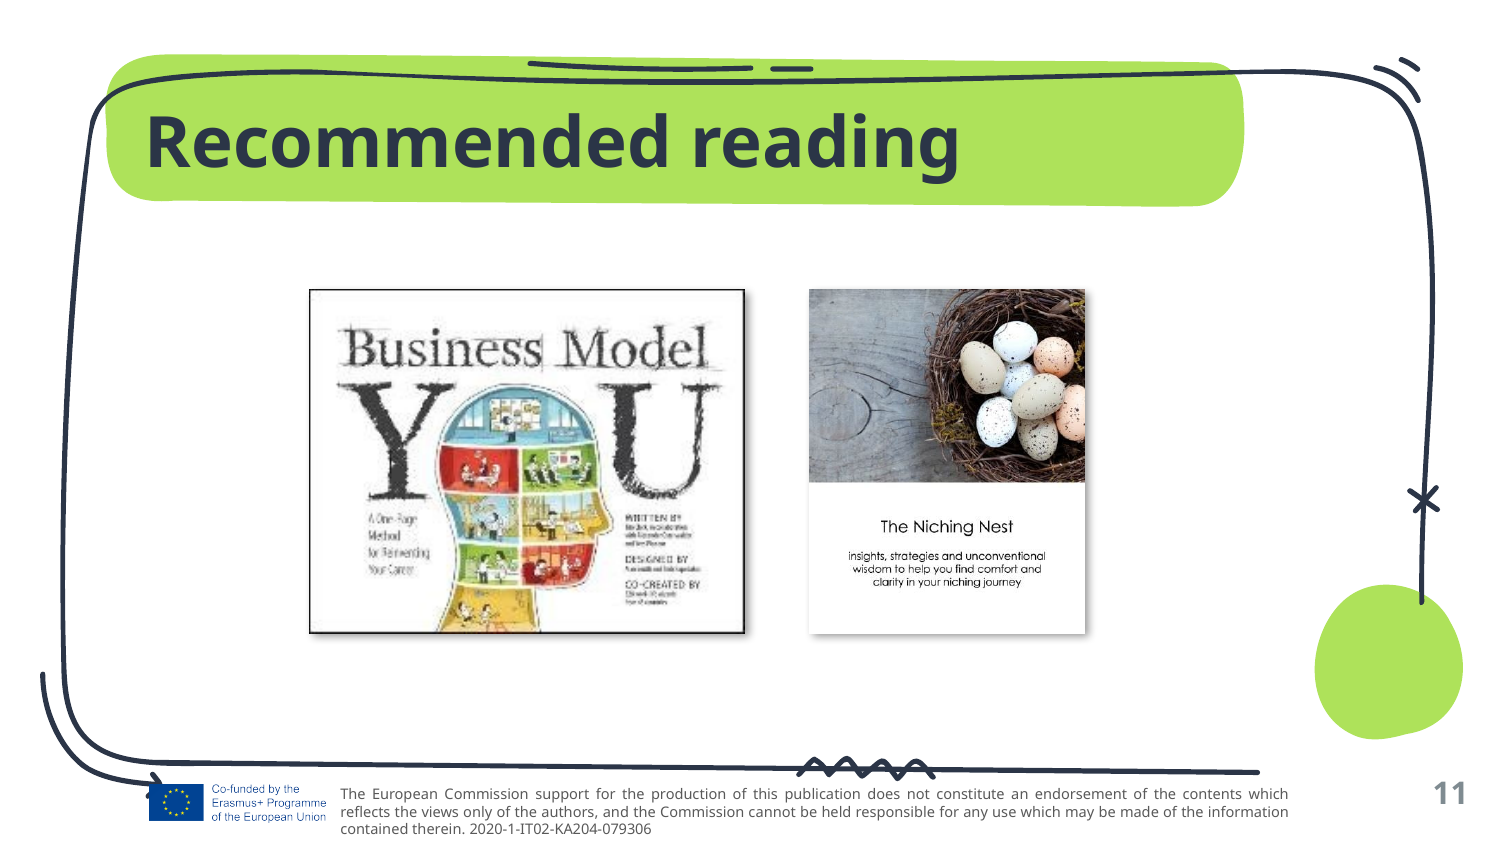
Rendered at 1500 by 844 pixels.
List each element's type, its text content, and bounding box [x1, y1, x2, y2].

picture [149, 784, 326, 823]
slide_number 11 [1378, 769, 1469, 820]
picture [309, 289, 745, 634]
picture [809, 289, 1085, 634]
title Recommended reading [144, 112, 1200, 178]
